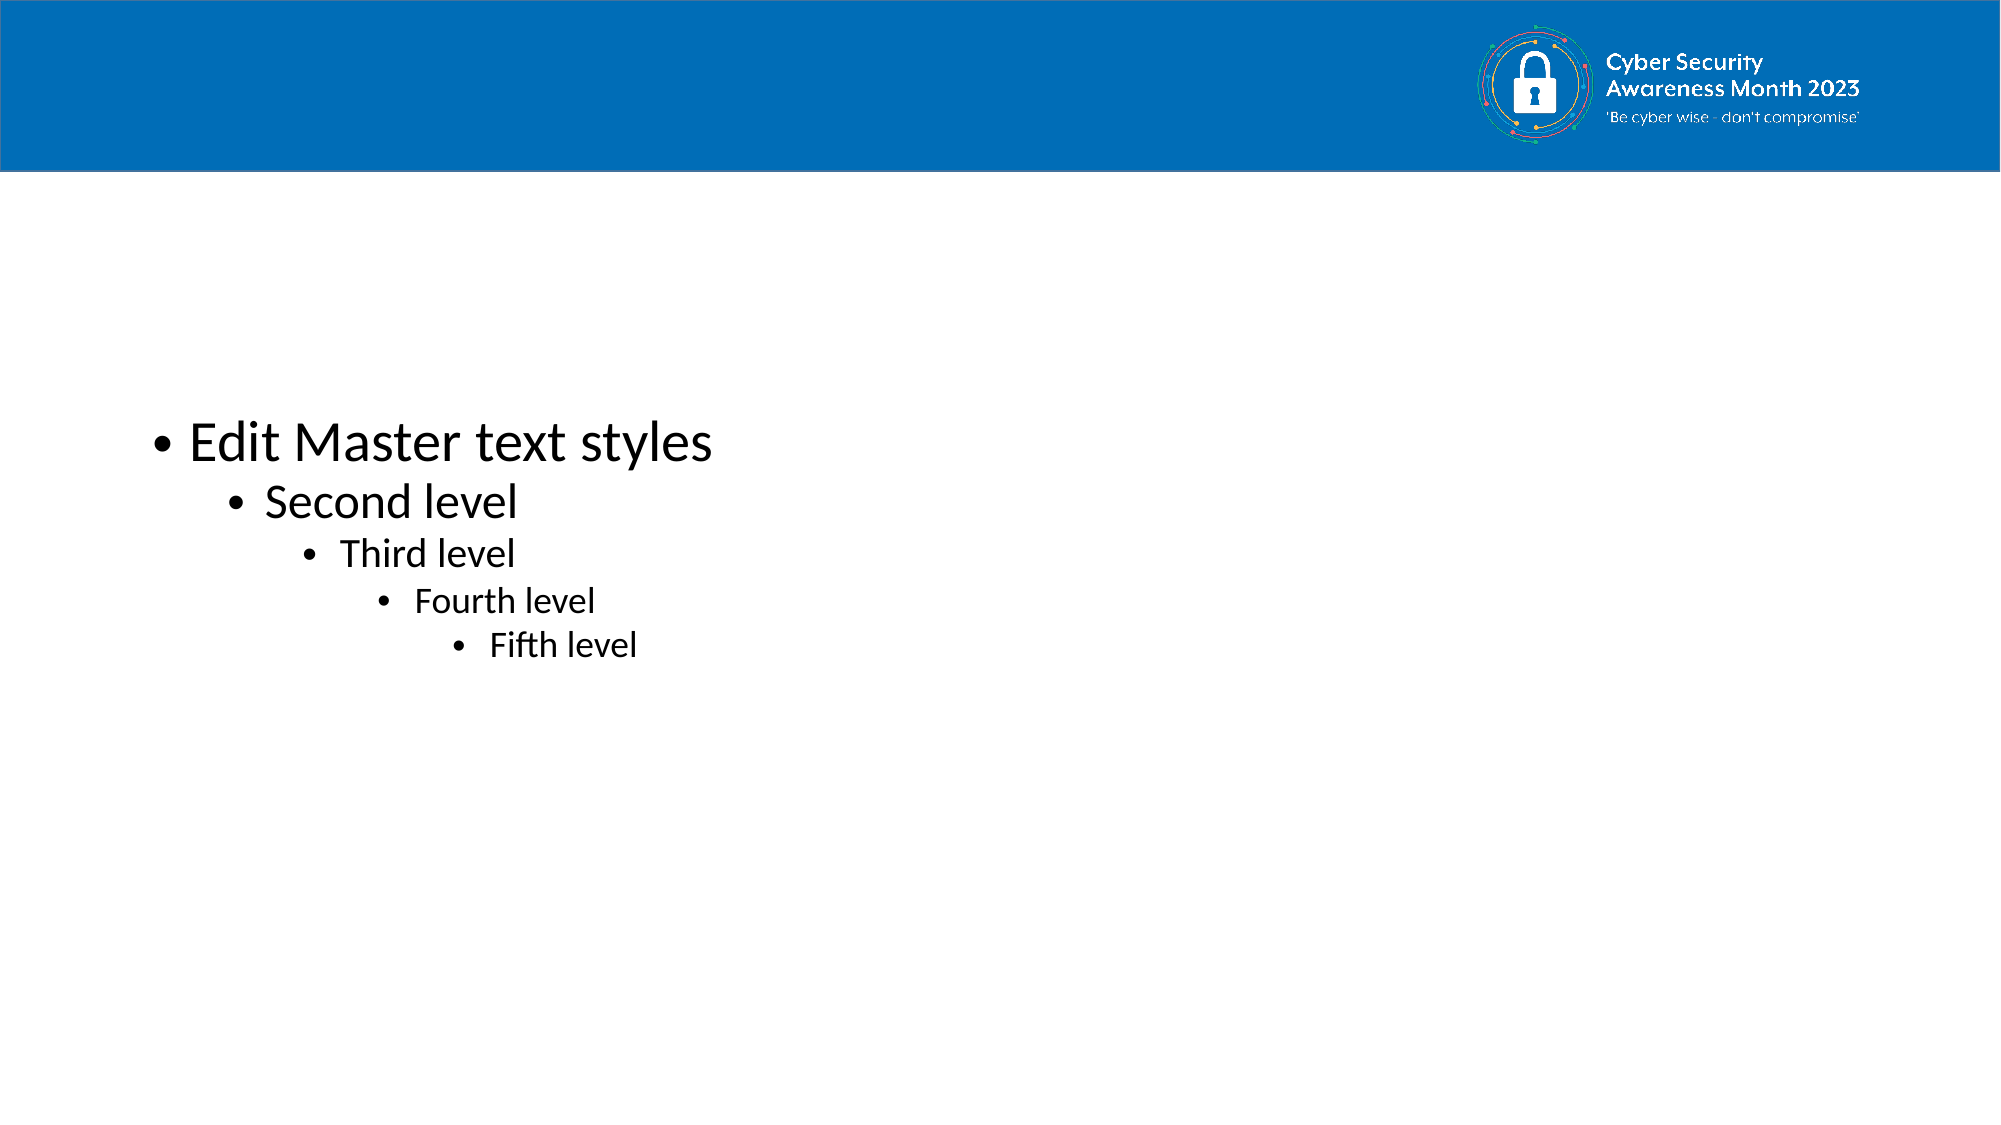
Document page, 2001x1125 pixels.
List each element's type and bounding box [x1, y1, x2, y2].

picture [1427, 5, 1910, 166]
